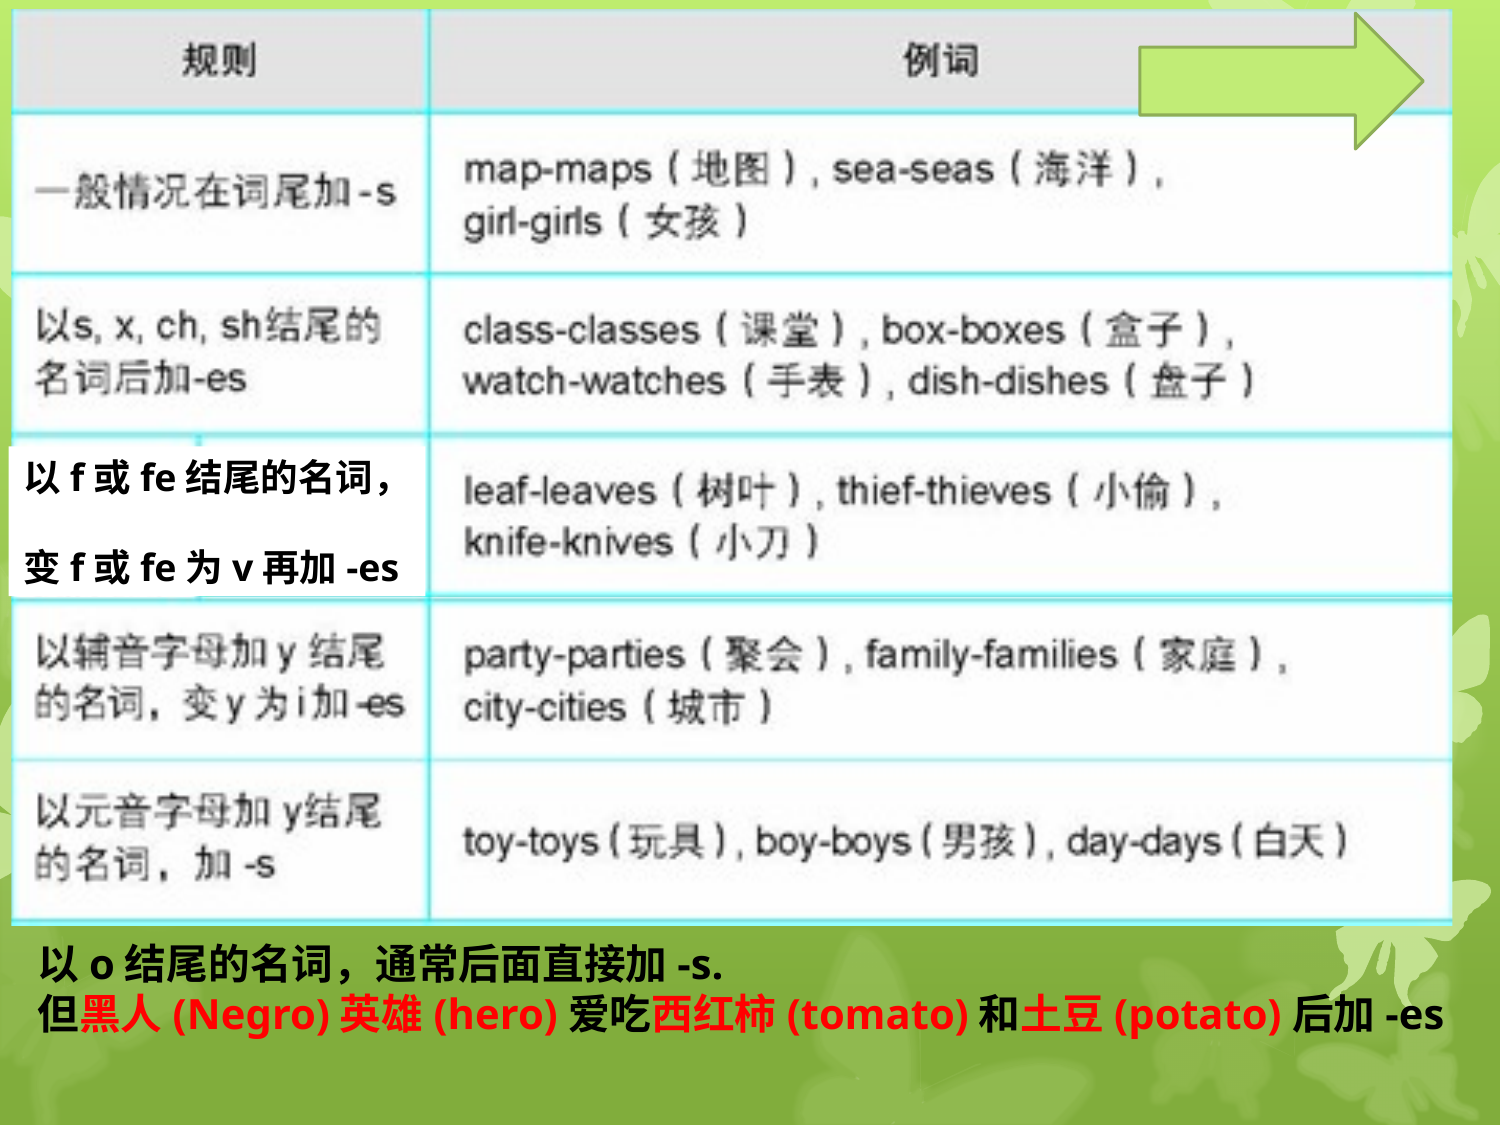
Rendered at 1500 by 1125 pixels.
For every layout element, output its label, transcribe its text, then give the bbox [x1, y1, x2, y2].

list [10, 8, 1453, 597]
picture [10, 597, 1453, 927]
text_box 以o结尾的名词，通常后面直接加-s. 但黑人(Negro)英雄(hero)爱吃西红柿(tomato)和土豆(potato)后加-es [22, 930, 1500, 1046]
